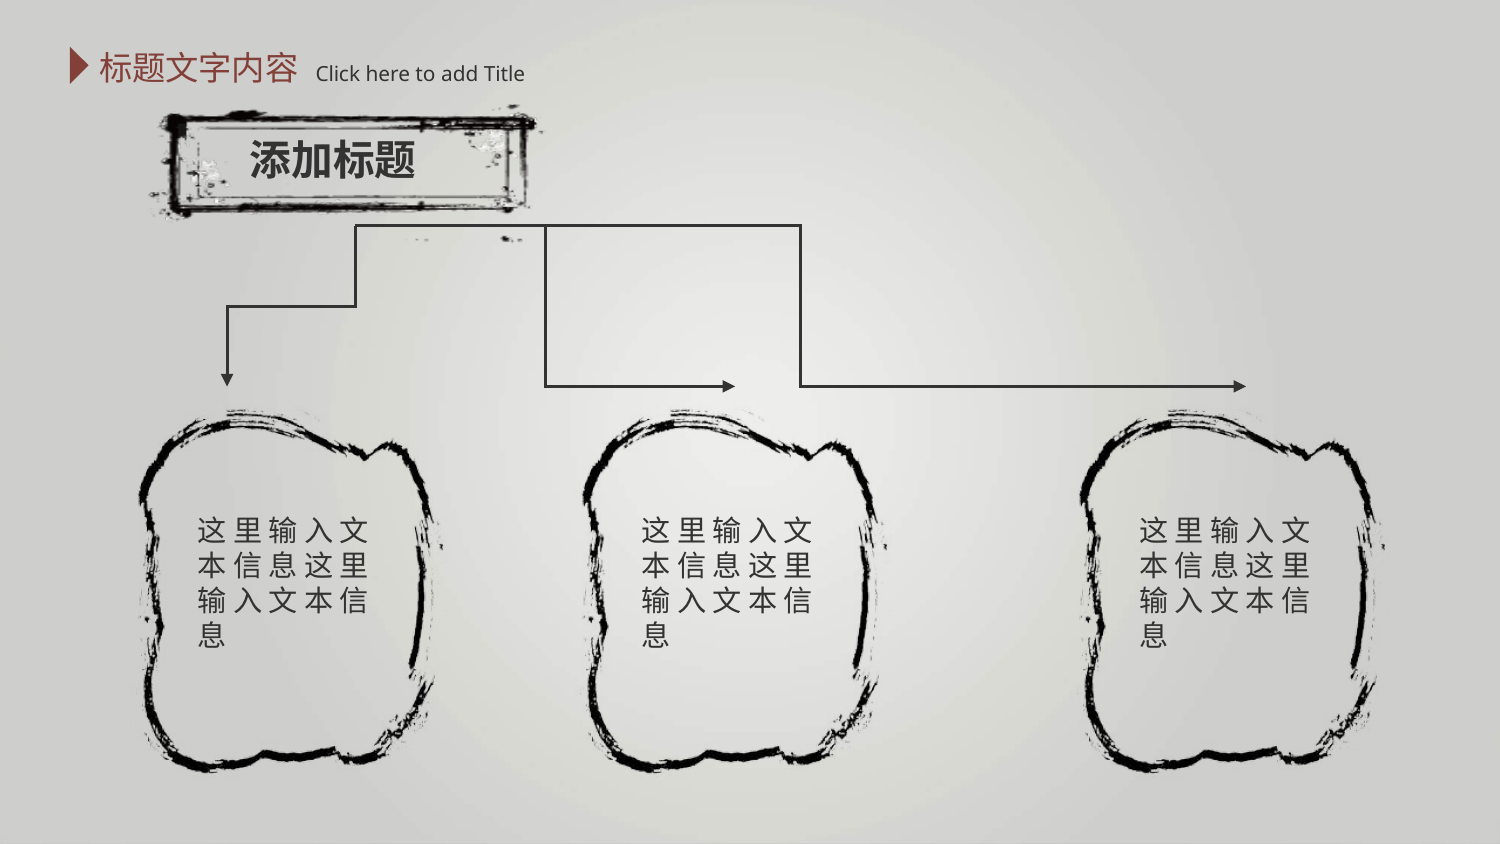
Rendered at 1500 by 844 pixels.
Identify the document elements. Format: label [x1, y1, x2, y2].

text_box [147, 102, 550, 245]
text_box [226, 225, 1247, 387]
text_box [69, 39, 547, 95]
picture [0, 0, 1500, 844]
